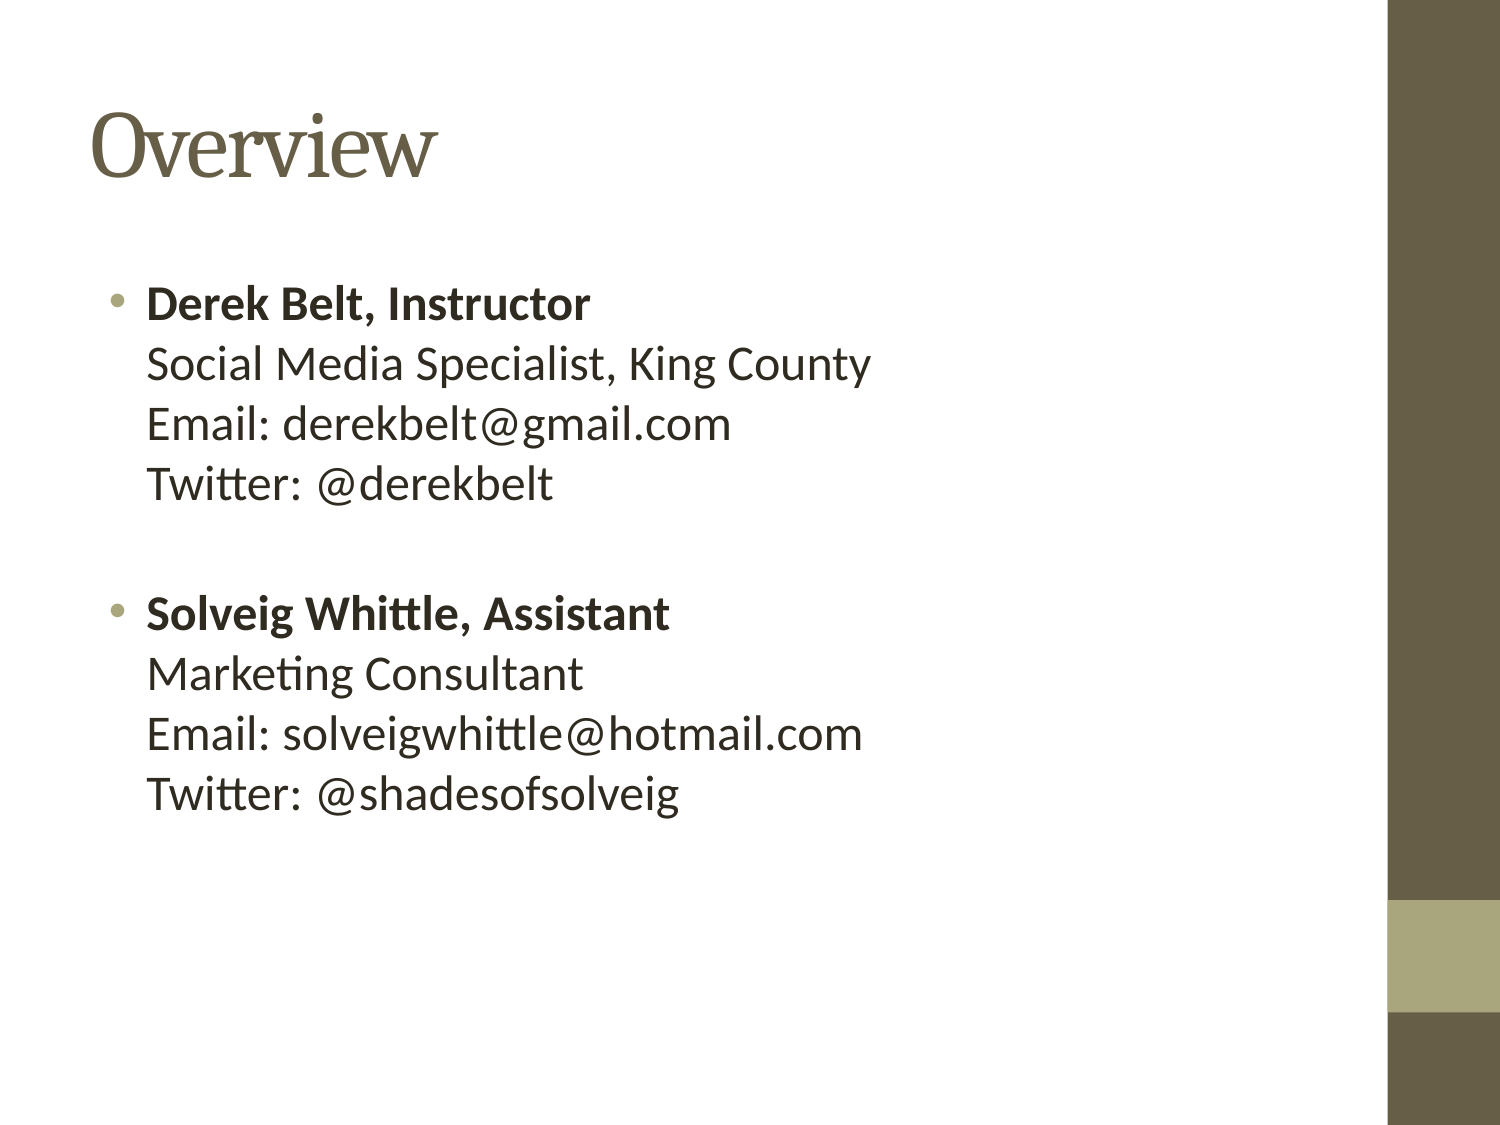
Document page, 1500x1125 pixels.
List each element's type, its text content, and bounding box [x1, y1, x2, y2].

list Derek Belt, Instructor Social Media Specialist, King County Email: derekbelt@gmail.com Twitter: @derekbelt Solveig Whittle, Assistant Marketing Consultant Email: solveigwhittle@hotmail.com Twitter: @shadesofsolveig [75, 262, 1325, 1050]
title Overview [75, 45, 1325, 233]
